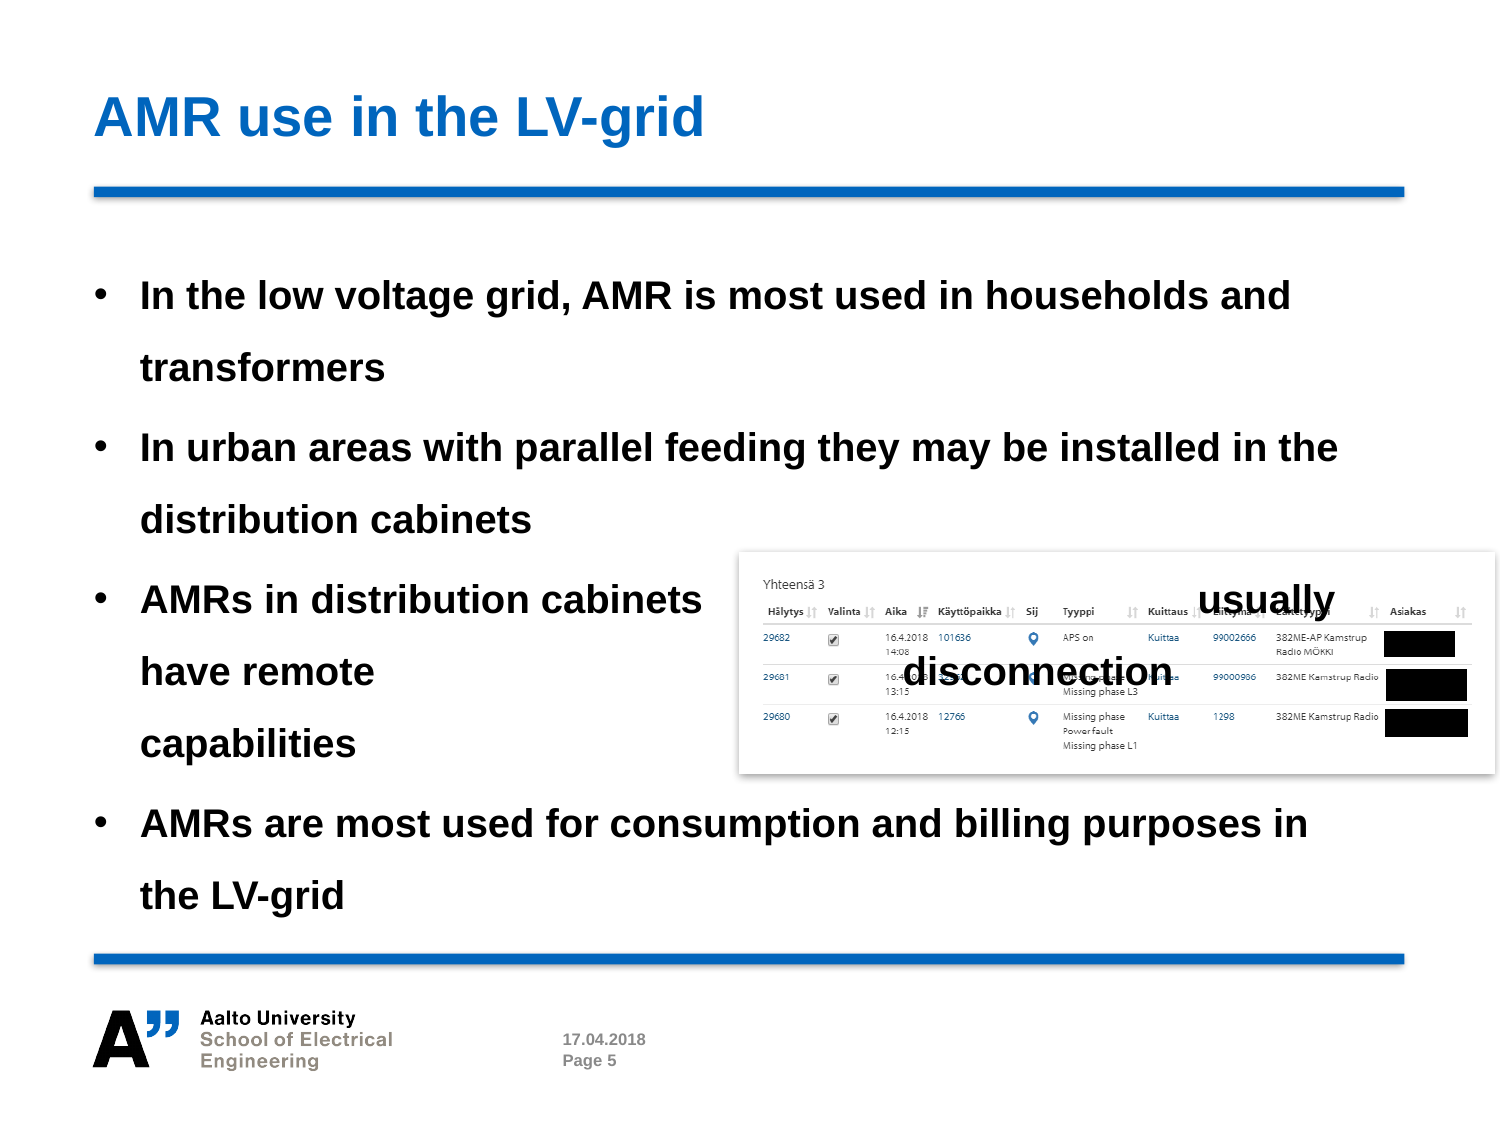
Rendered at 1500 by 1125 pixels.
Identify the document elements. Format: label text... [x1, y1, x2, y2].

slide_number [562, 1029, 816, 1050]
list In the low voltage grid, AMR is most used in households and transformers In urban areas with parallel feeding they may be installed in the distribution cabinets AMRs in distribution cabinets usually have remote disconnection capabilities AMRs are most used for consumption and billing purposes in the LV-grid [93, 245, 1369, 925]
picture [35, 953, 449, 1125]
picture [753, 566, 1481, 761]
title AMR use in the LV-grid [93, 80, 1369, 228]
slide_number Page 5 [562, 1050, 816, 1071]
